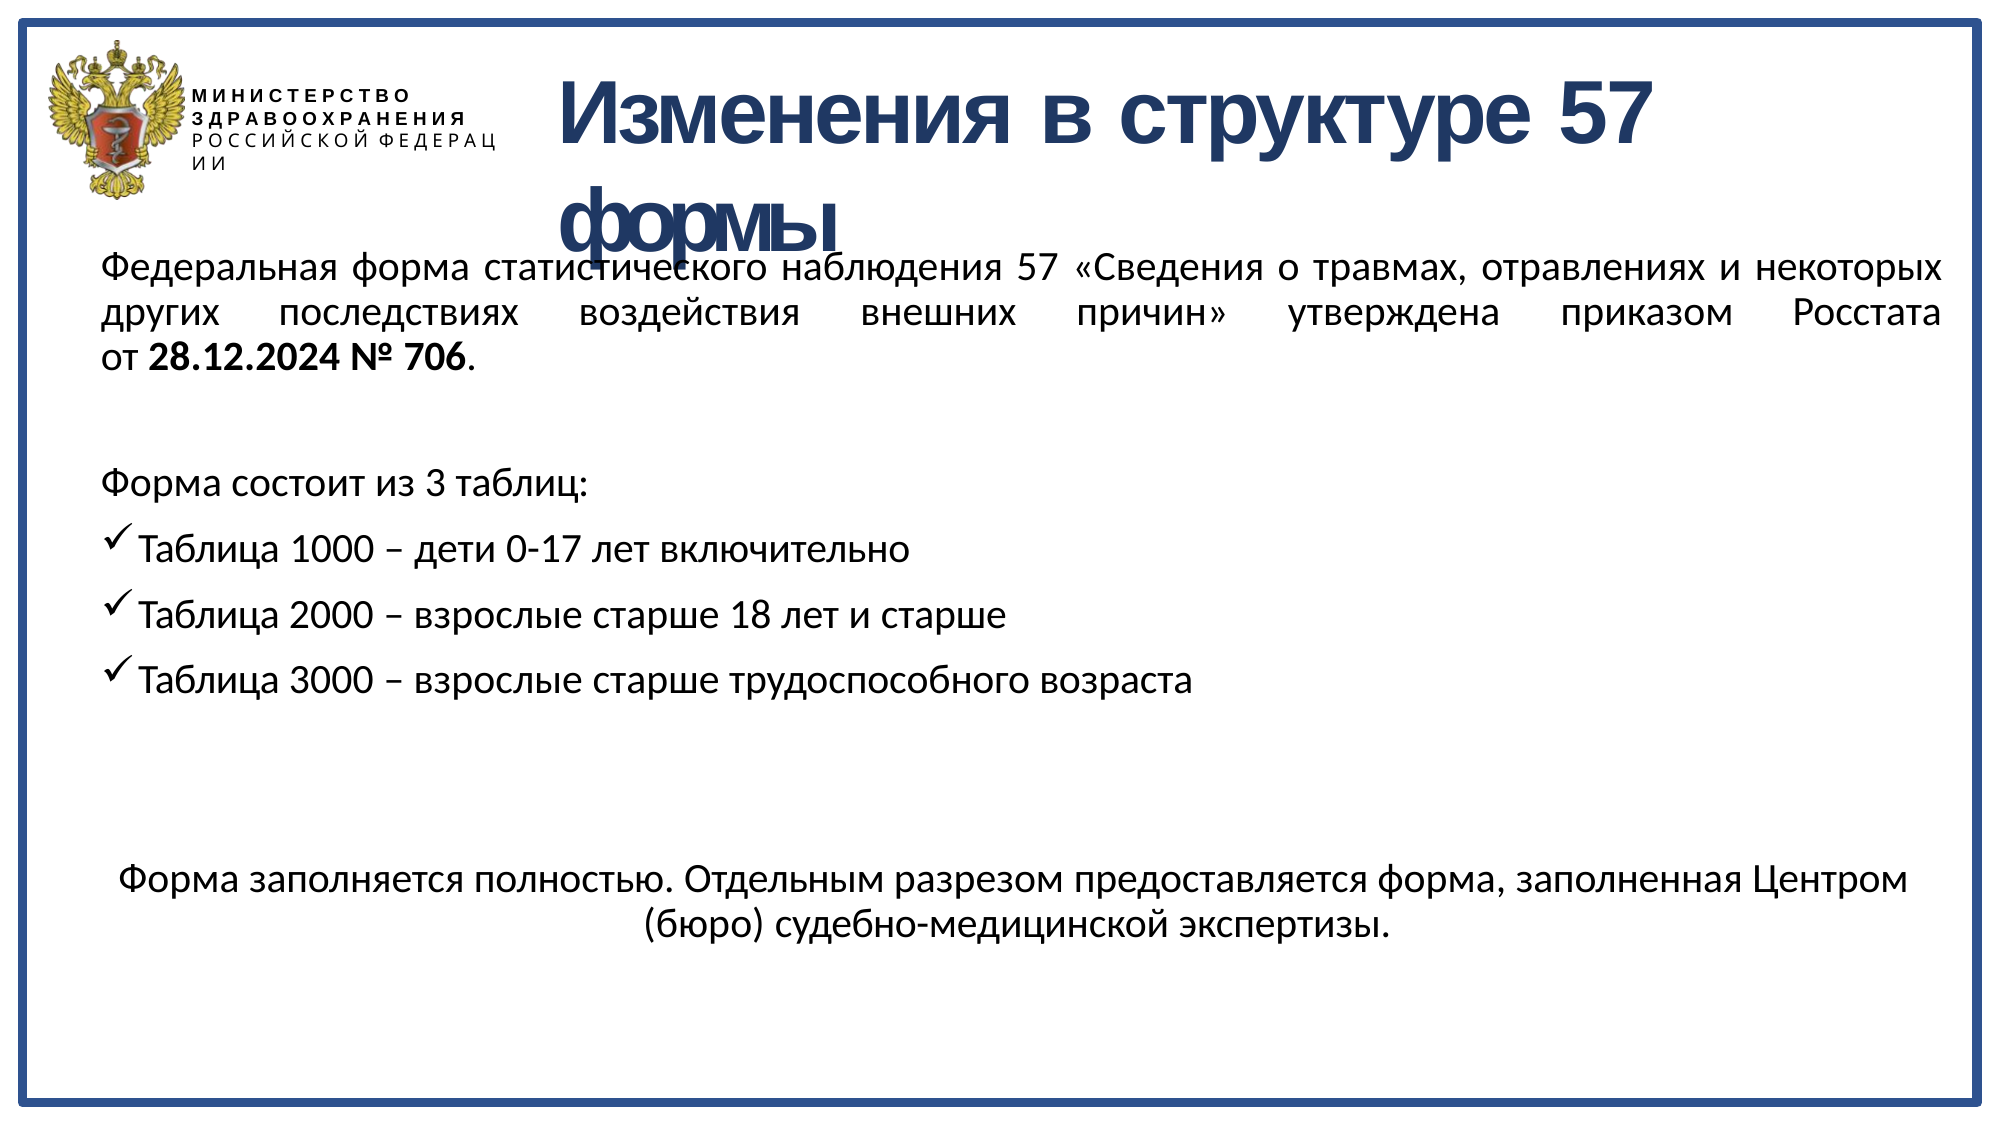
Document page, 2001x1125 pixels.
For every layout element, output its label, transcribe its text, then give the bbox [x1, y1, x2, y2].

title Изменения в структуре 57 формы [555, 52, 1951, 270]
text_box М И Н И С Т Е Р С Т В О З Д Р А В О О Х Р А Н Е Н И Я Р О С С И Й С К О Й Ф Е Д Е Р А Ц И И [189, 81, 503, 174]
text_box Федеральная форма статистического наблюдения 57 «Сведения о травмах, отравлениях и некоторых других последствиях воздействия внешних причин» утверждена приказом Росстата от 28.12.2024 № 706. Форма состоит из 3 таблиц: Таблица 1000 – дети 0-17 лет включительно Таблица 2000 – взрослые старше 18 лет и старше Таблица 3000 – взрослые старше трудоспособного возраста [98, 236, 1943, 703]
picture [48, 40, 185, 200]
text_box Форма заполняется полностью. Отдельным разрезом предоставляется форма, заполненная Центром (бюро) судебно-медицинской экспертизы. [116, 848, 1924, 947]
